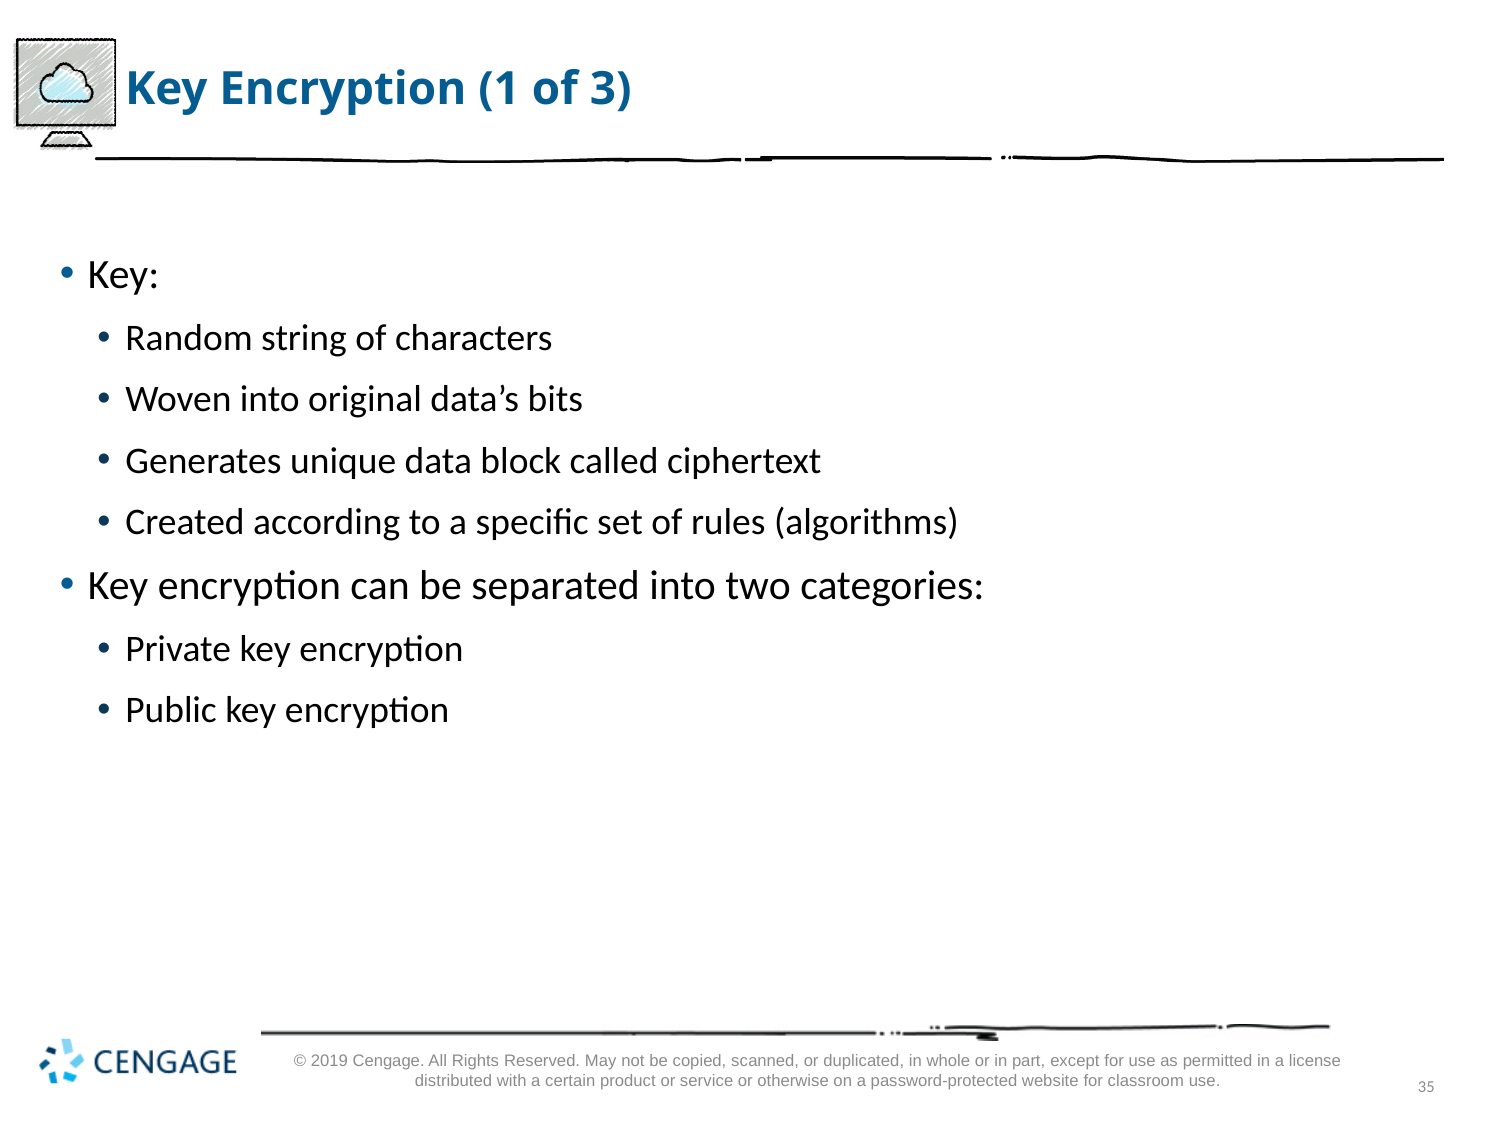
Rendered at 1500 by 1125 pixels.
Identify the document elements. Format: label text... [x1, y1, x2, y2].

title Key Encryption (1 of 3) [125, 66, 1442, 116]
picture [95, 155, 1444, 163]
picture [19, 1025, 249, 1096]
list Key: Random string of characters Woven into original data’s bits Generates unique data block called ciphertext Created according to a specific set of rules (algorithms) Key encryption can be separated into two categories: Private key encryption Public key encryption [59, 252, 1441, 736]
picture [261, 1024, 1331, 1041]
footer © 2019 Cengage. All Rights Reserved. May not be copied, scanned, or duplicated, in whole or in part, except for use as permitted in a license distributed with a certain product or service or otherwise on a password-protected website for classroom use. [262, 1050, 1375, 1091]
picture [13, 36, 117, 151]
